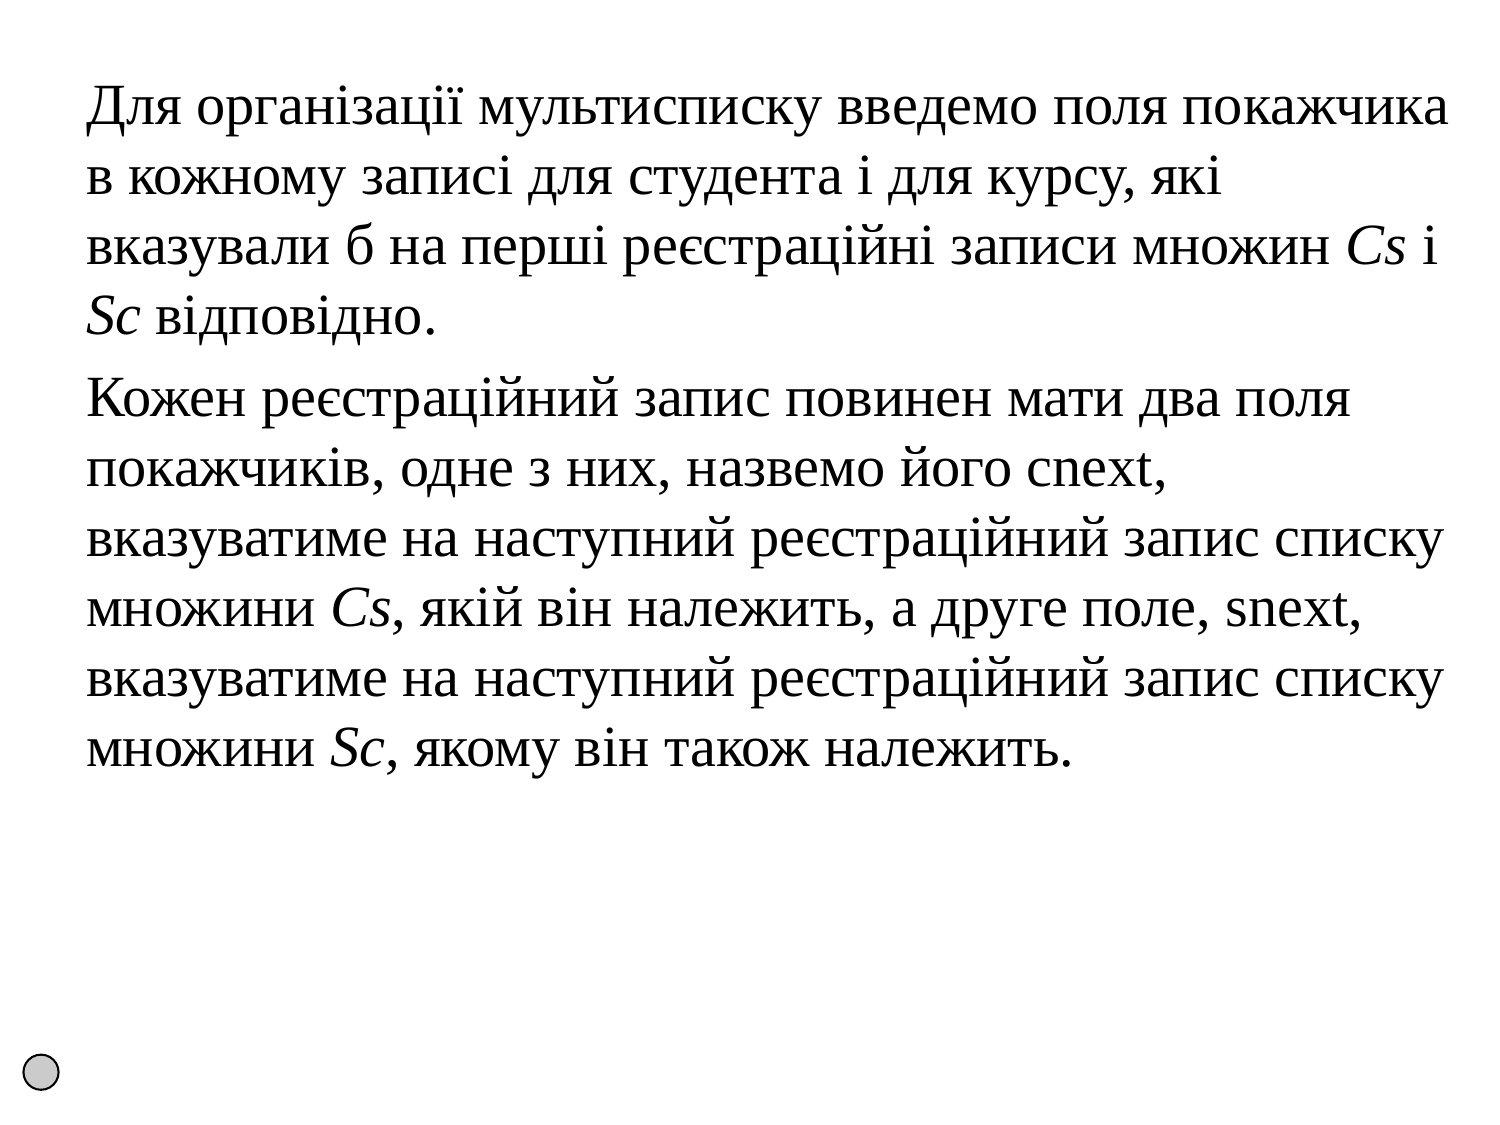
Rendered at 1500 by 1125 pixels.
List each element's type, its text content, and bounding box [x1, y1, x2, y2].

text_box Для організації мультисписку введемо поля покажчика в кожному записі для студента і для курсу, які вказували б на перші реєстраційні записи множин Cs і Sc відповідно. Кожен реєстраційний запис повинен мати два поля покажчиків, одне з них, назвемо його cnext, вказуватиме на наступний реєстраційний запис списку множини Cs, якій він належить, а друге поле, snext, вказуватиме на наступний реєстраційний запис списку множини Sc, якому він також належить. [0, 58, 1500, 1125]
text_box [23, 1054, 59, 1090]
